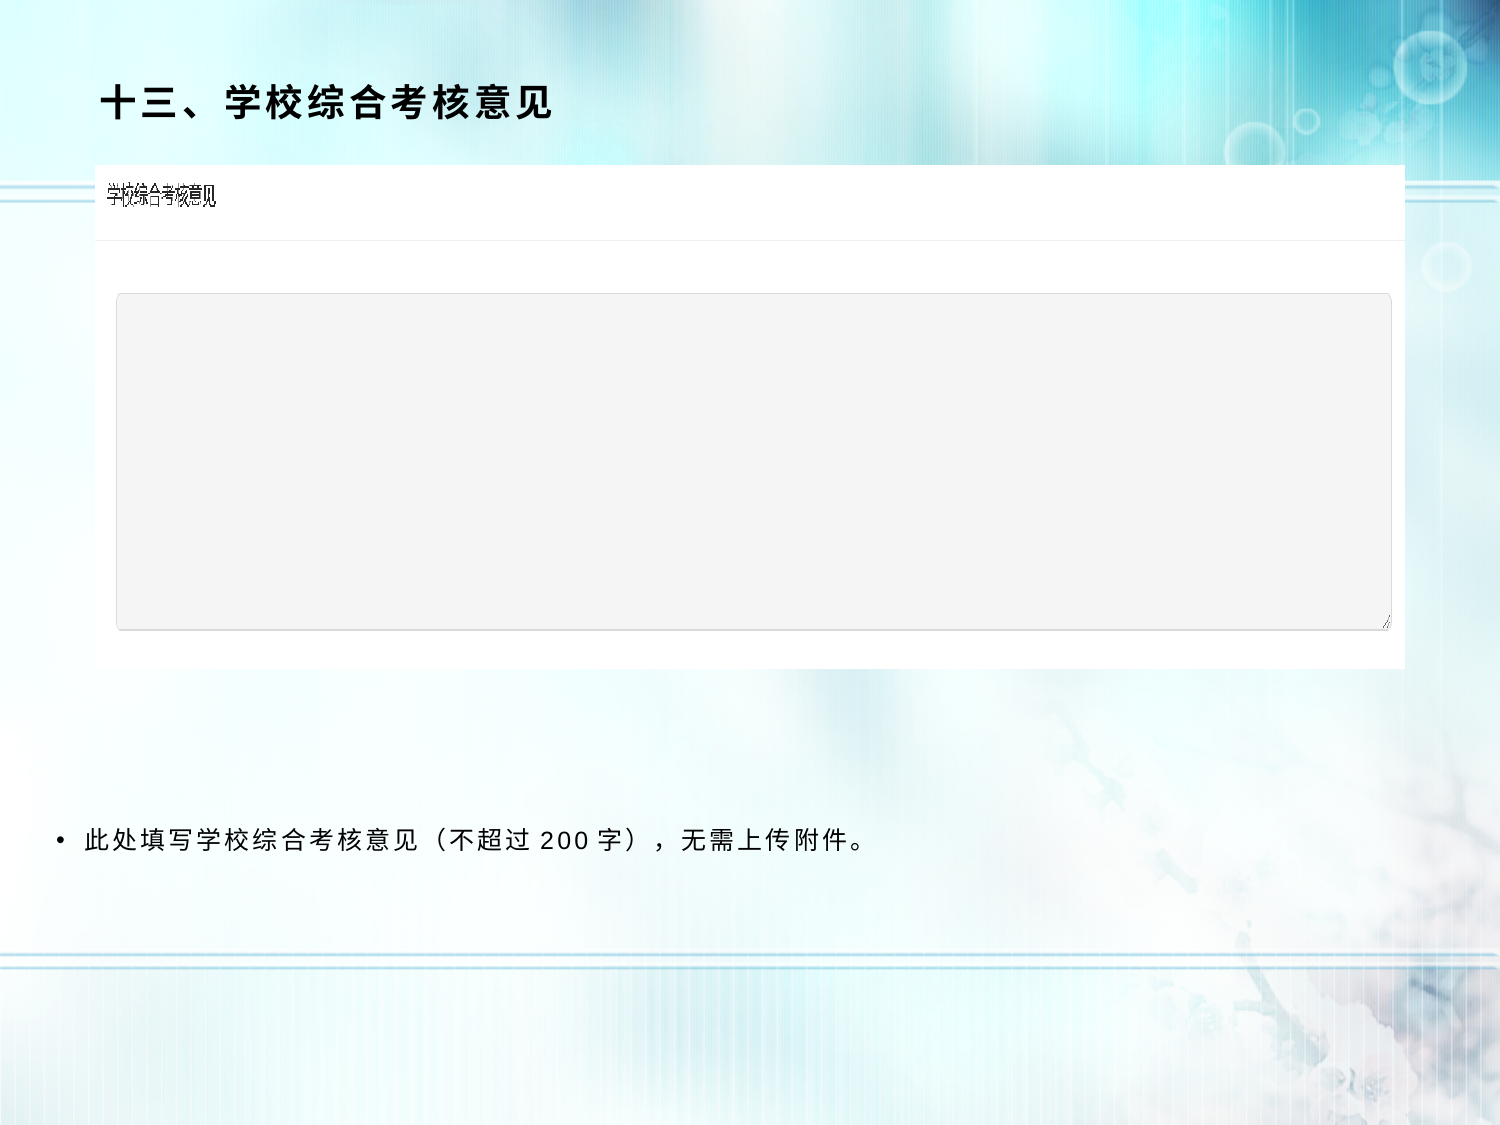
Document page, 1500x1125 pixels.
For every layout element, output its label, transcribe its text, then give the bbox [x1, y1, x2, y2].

picture [0, 0, 1500, 1125]
title 十三、学校综合考核意见 [82, 72, 1418, 146]
list 此处填写学校综合考核意见（不超过200字），无需上传附件。 [39, 815, 1406, 1081]
